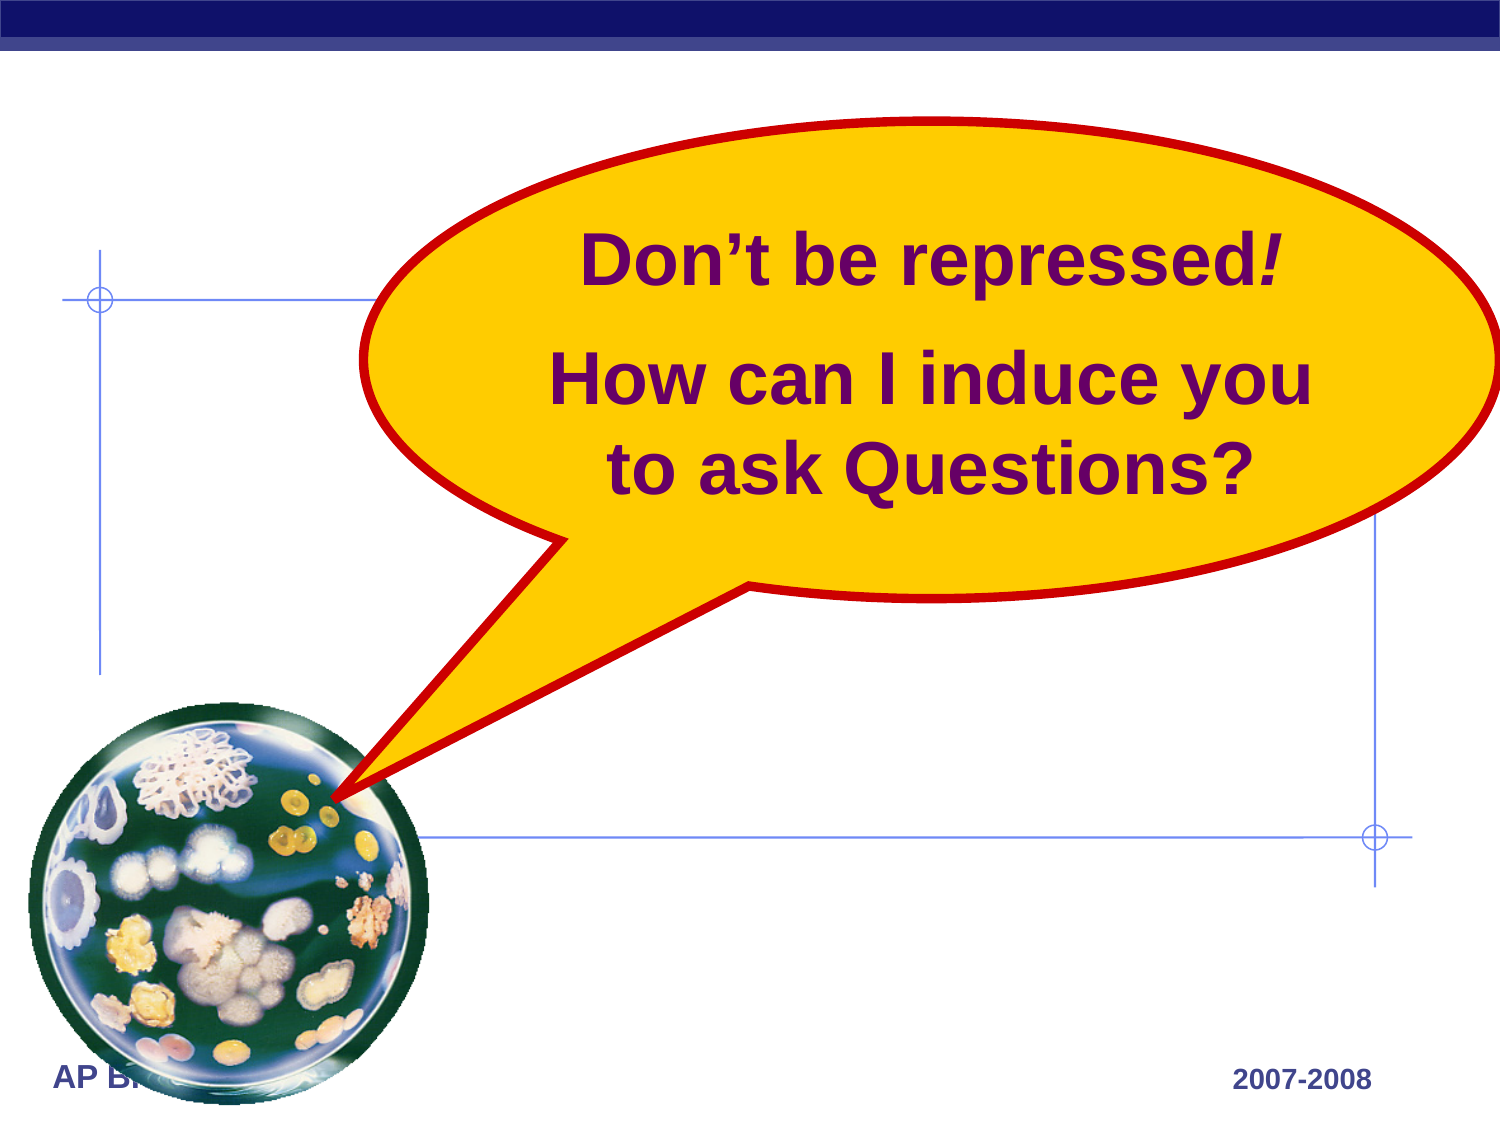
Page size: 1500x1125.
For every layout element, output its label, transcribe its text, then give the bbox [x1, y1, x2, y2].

slide_number 2007-2008 [1137, 1027, 1388, 1103]
text_box Don’t be repressed! How can I induce you to ask Questions? [363, 121, 1500, 747]
picture [26, 701, 433, 1108]
